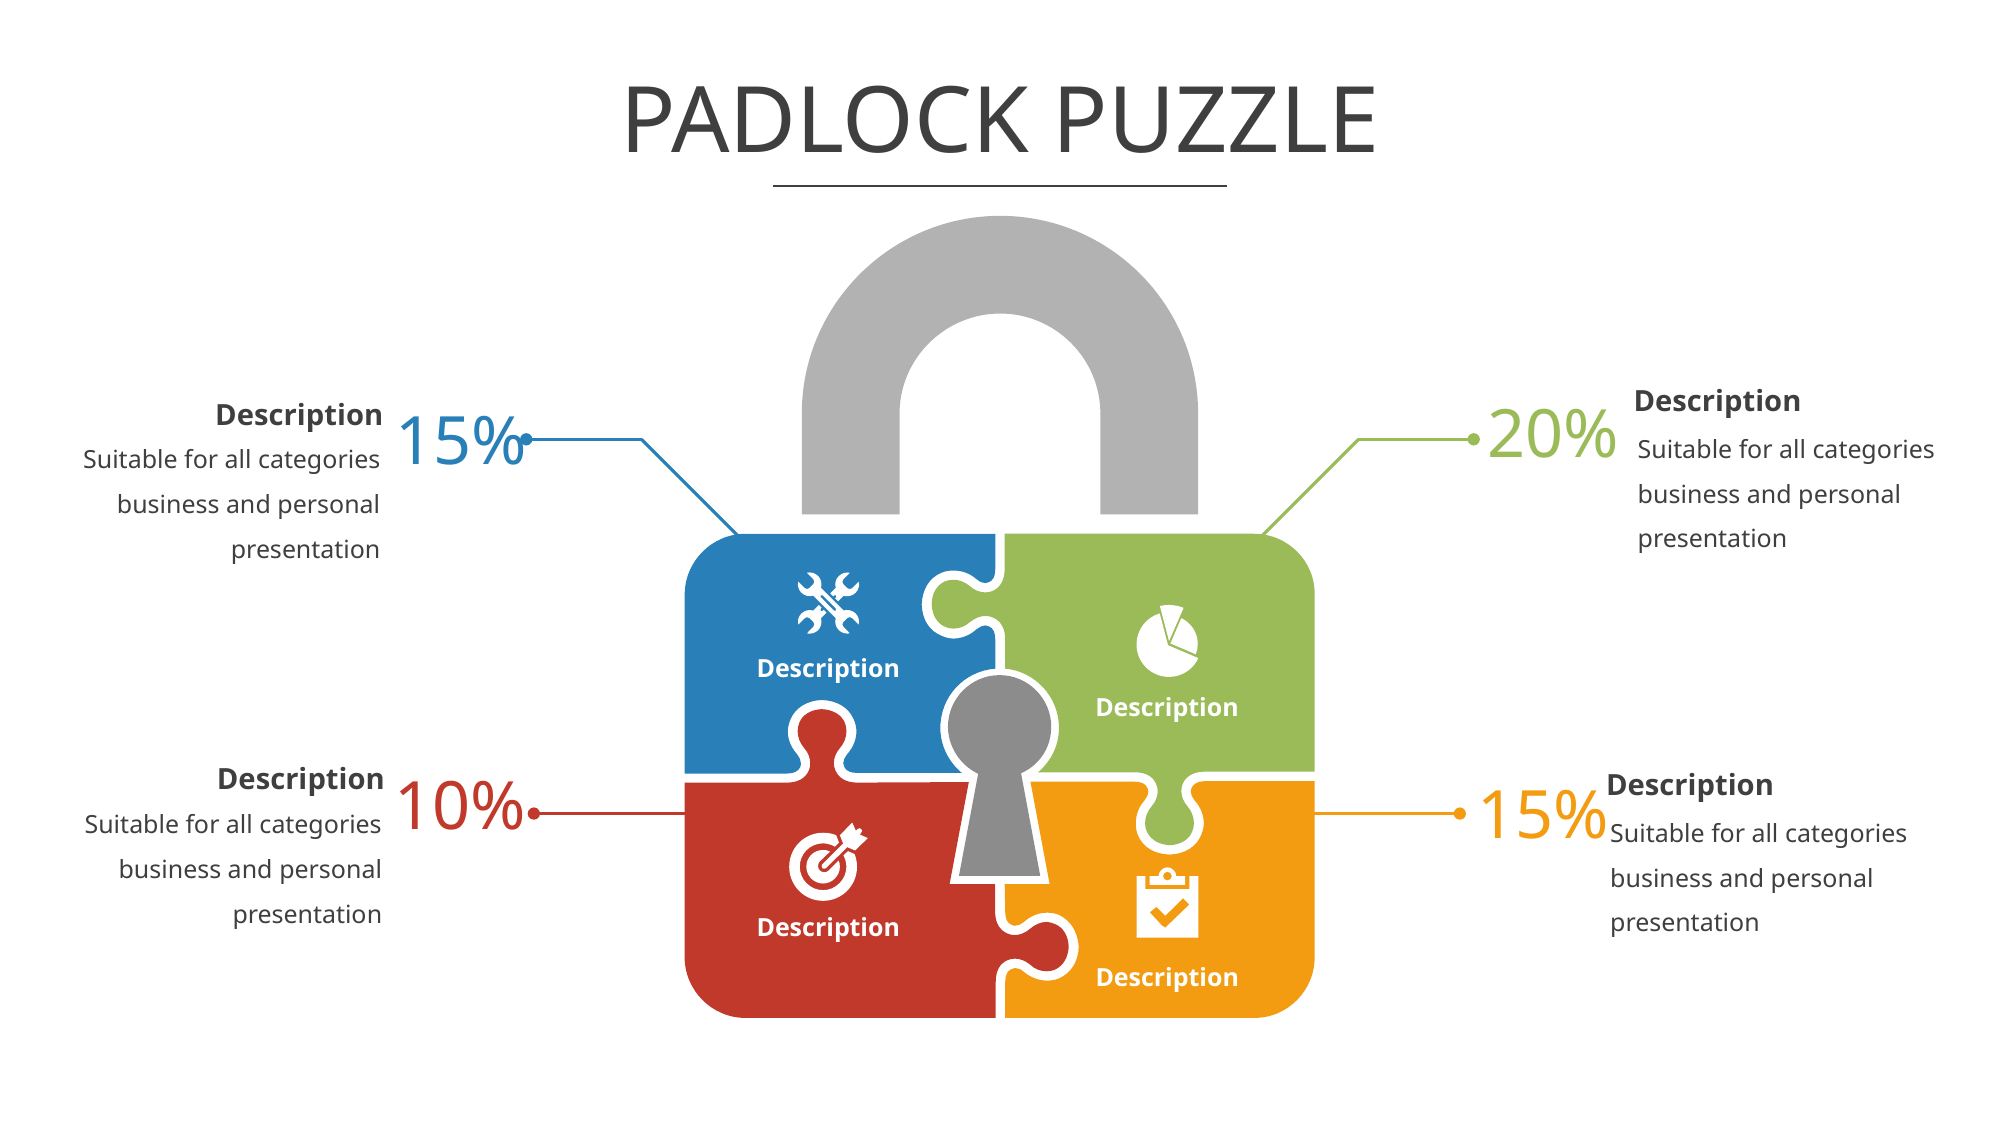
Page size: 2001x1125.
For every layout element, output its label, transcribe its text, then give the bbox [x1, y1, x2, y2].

text_box Description [673, 645, 984, 690]
text_box [684, 690, 962, 774]
text_box [1005, 968, 1298, 1018]
text_box Description [673, 904, 984, 950]
text_box 15% [1462, 764, 1651, 860]
text_box [931, 533, 1315, 846]
text_box Suitable for all categories business and personal presentation [1623, 410, 1994, 561]
text_box Suitable for all categories business and personal presentation [0, 421, 396, 571]
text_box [1136, 604, 1199, 677]
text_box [797, 571, 860, 635]
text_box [1136, 867, 1199, 938]
text_box Description [1591, 758, 1789, 794]
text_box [789, 822, 868, 901]
text_box 20% [1472, 383, 1634, 478]
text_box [1254, 439, 1474, 544]
text_box Suitable for all categories business and personal presentation [0, 786, 398, 936]
text_box [684, 709, 1069, 1018]
text_box 15% [380, 390, 542, 486]
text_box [526, 439, 746, 544]
text_box 10% [379, 755, 542, 851]
text_box Description [1618, 374, 1817, 410]
text_box [947, 675, 1052, 876]
text_box Description [200, 388, 399, 421]
text_box Description [201, 753, 400, 786]
text_box Description [1012, 954, 1323, 999]
text_box [801, 215, 1199, 515]
title PADLOCK PUZZLE [137, 59, 1863, 186]
text_box [1004, 781, 1315, 954]
text_box Suitable for all categories business and personal presentation [1595, 794, 1953, 945]
text_box Description [1028, 683, 1307, 729]
text_box [684, 533, 996, 671]
